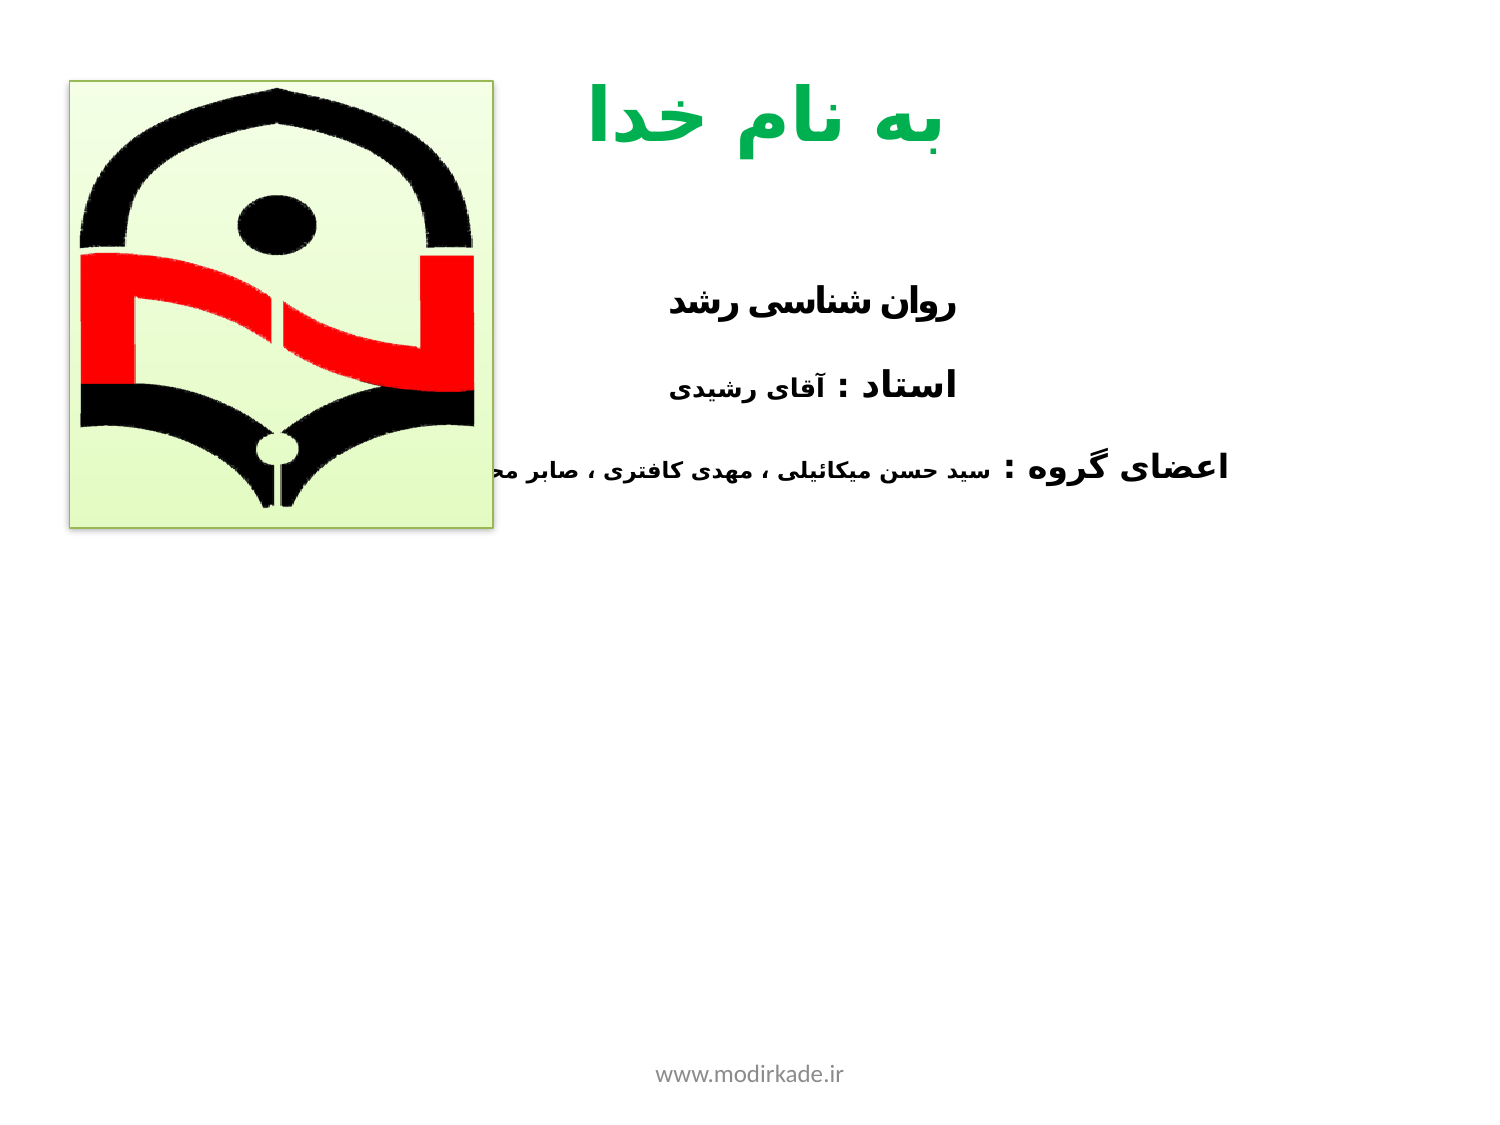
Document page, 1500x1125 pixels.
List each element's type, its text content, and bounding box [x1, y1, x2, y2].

footer www.modirkade.ir [512, 1042, 988, 1103]
picture [70, 81, 493, 528]
list به نام خدا [128, 0, 1404, 164]
title روان شناسی رشد استاد : آقای رشیدی اعضای گروه : سید حسن میکائیلی ، مهدی کافتری ، صابر محمد جانی [499, 269, 1451, 493]
